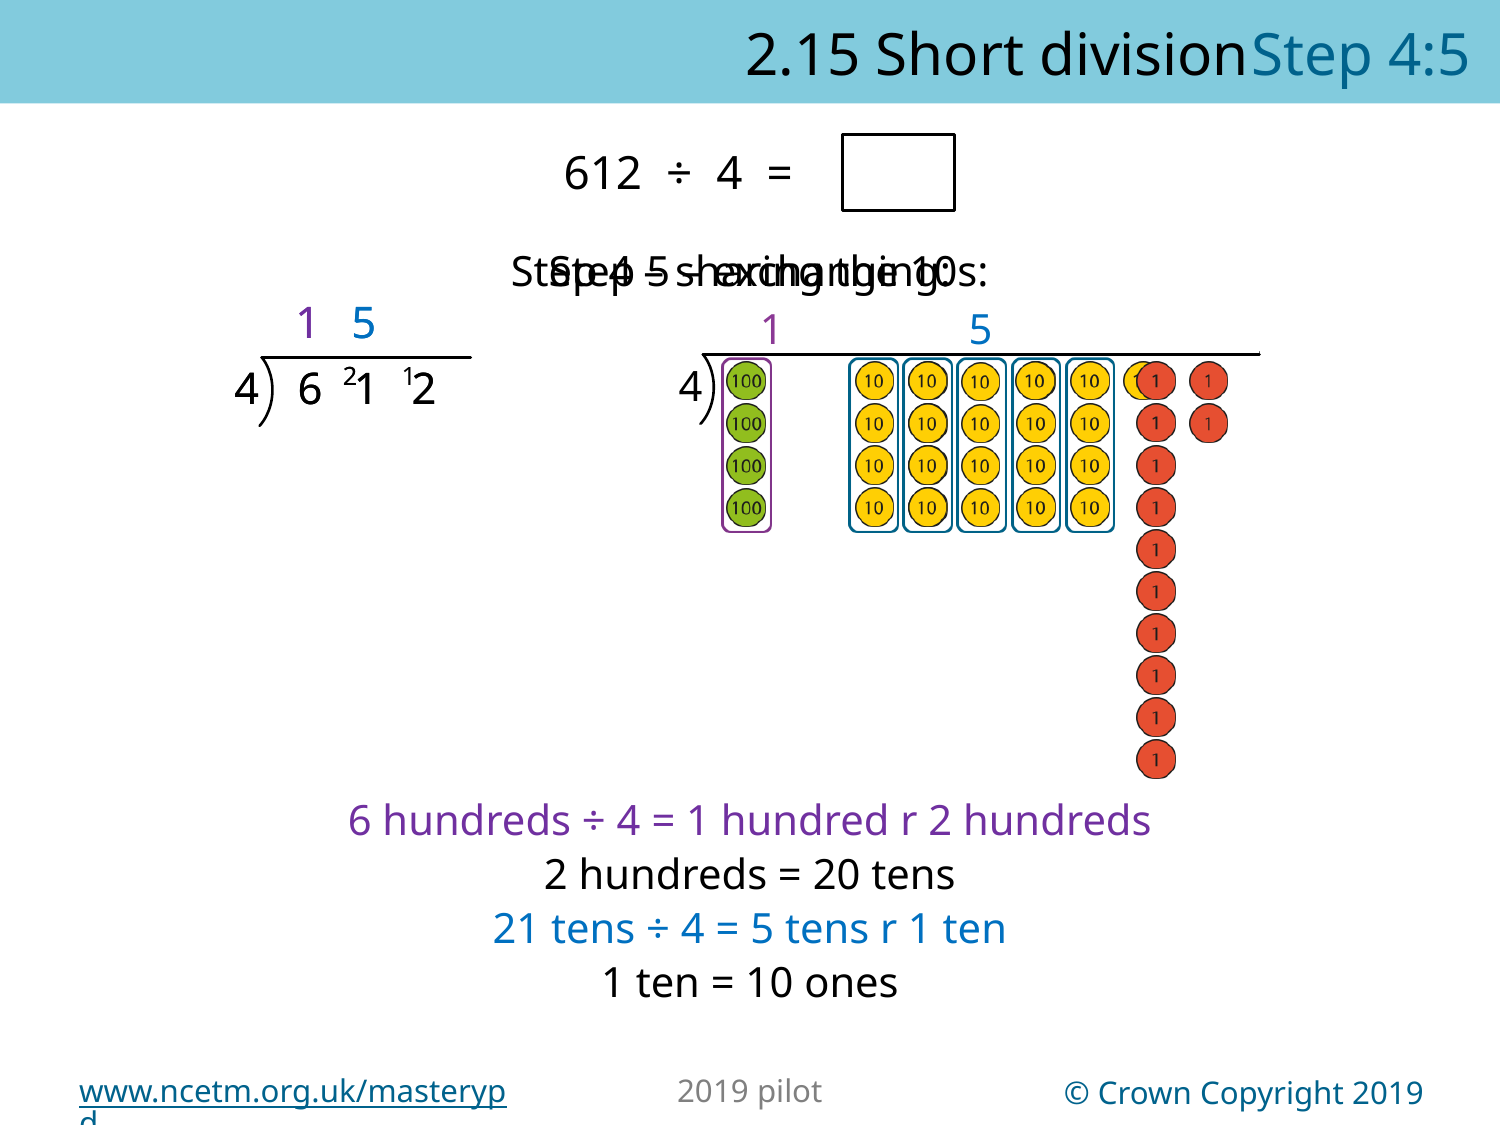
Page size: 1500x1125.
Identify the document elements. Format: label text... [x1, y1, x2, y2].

text_box 2 hundreds = 20 tens [528, 840, 971, 894]
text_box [1136, 445, 1176, 779]
picture [906, 437, 950, 530]
text_box 612 ÷ 4 = [548, 136, 808, 207]
picture [960, 437, 1004, 530]
text_box 5 [953, 295, 1008, 340]
text_box [842, 134, 955, 211]
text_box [227, 295, 490, 442]
list 2.15 Short division Step 4:5 [0, 0, 1500, 104]
text_box 21 tens ÷ 4 = 5 tens r 1 ten [477, 894, 1023, 960]
picture [1069, 437, 1112, 530]
picture [1010, 525, 1015, 533]
text_box 1 [744, 303, 799, 340]
picture [852, 437, 896, 530]
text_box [200, 344, 472, 438]
text_box Step 4 – sharing the 10s: [495, 237, 1004, 303]
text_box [640, 341, 1260, 437]
text_box 1 ten = 10 ones [586, 948, 914, 1014]
picture [721, 437, 772, 533]
text_box 6 hundreds ÷ 4 = 1 hundred r 2 hundreds [332, 786, 1168, 852]
picture [1015, 437, 1058, 530]
picture [1064, 525, 1069, 533]
